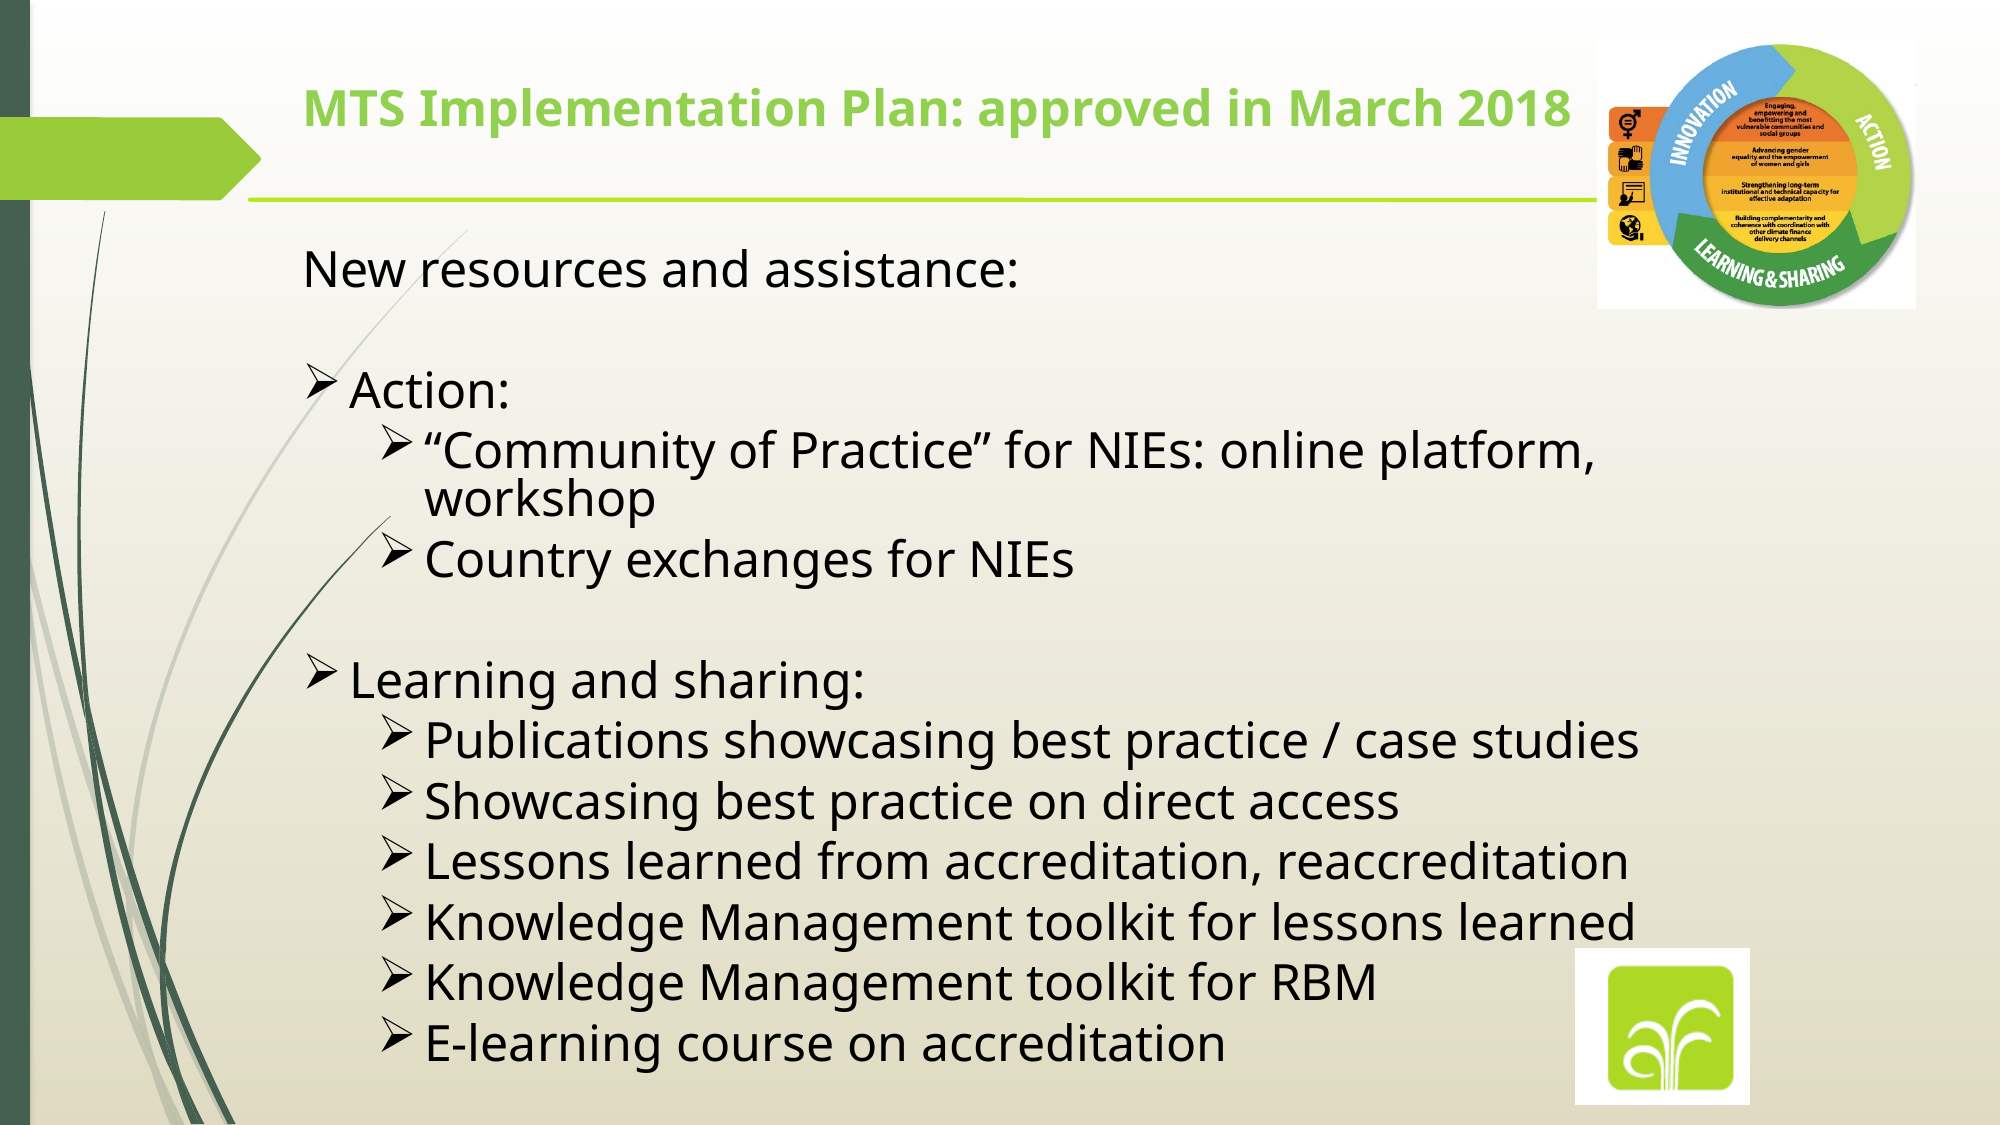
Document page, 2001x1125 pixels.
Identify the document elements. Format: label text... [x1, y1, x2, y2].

text_box MTS Implementation Plan: approved in March 2018 [287, 12, 1738, 197]
picture [1574, 948, 1751, 1105]
text_box New resources and assistance: Action: “Community of Practice” for NIEs: online platform, workshop Country exchanges for NIEs Learning and sharing: Publications showcasing best practice / case studies Showcasing best practice on direct access Lessons learned from accreditation, reaccreditation Knowledge Management toolkit for lessons learned Knowledge Management toolkit for RBM E-learning course on accreditation [287, 241, 1795, 1125]
picture [1596, 39, 1916, 309]
